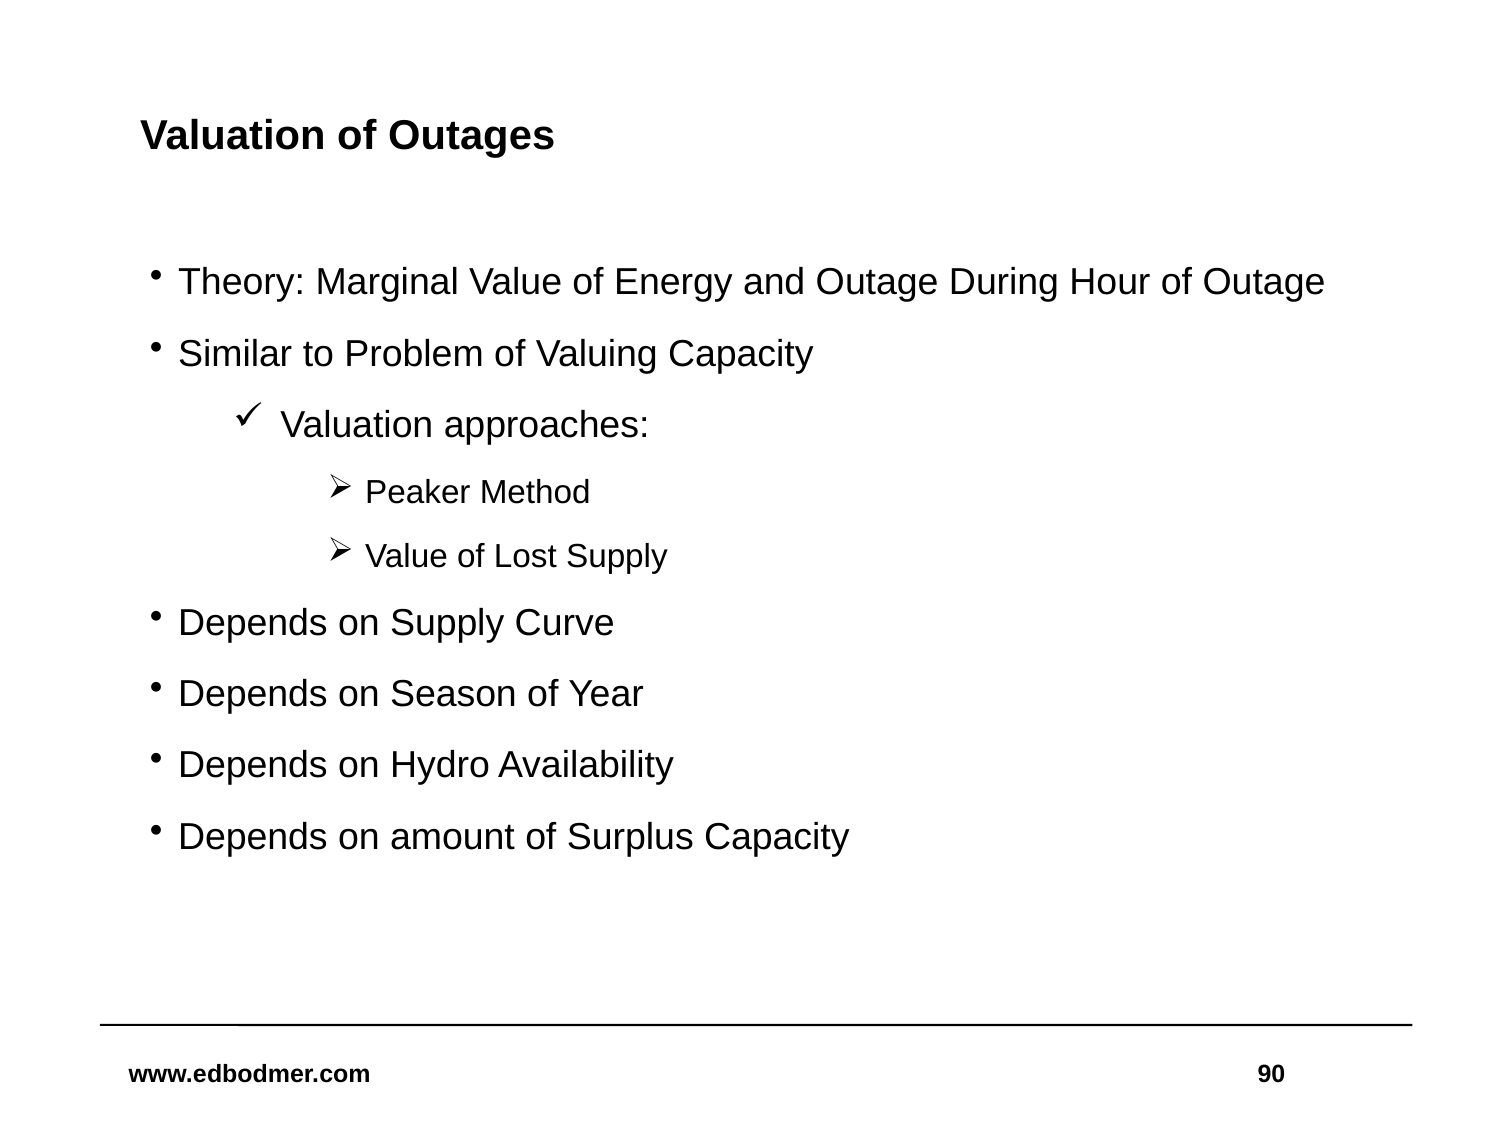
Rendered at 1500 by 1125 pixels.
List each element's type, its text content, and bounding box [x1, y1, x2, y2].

list Theory: Marginal Value of Energy and Outage During Hour of Outage Similar to Problem of Valuing Capacity Valuation approaches: Peaker Method Value of Lost Supply Depends on Supply Curve Depends on Season of Year Depends on Hydro Availability Depends on amount of Surplus Capacity [125, 249, 1375, 1000]
title Valuation of Outages [125, 99, 1288, 225]
